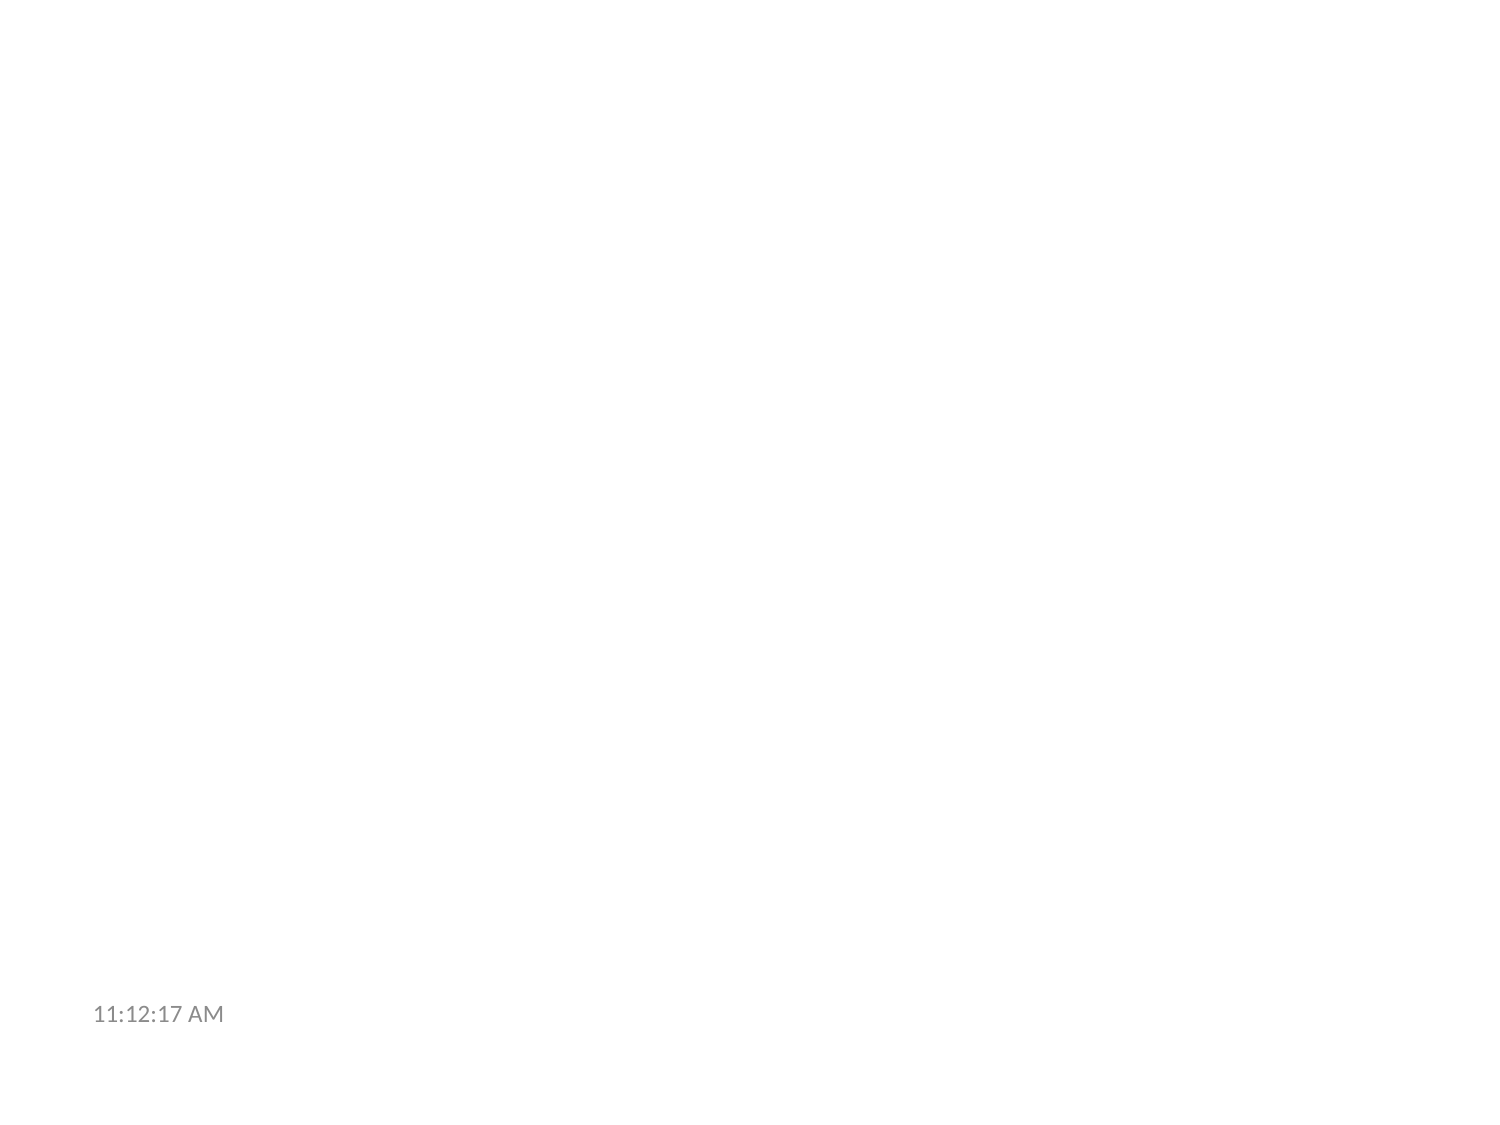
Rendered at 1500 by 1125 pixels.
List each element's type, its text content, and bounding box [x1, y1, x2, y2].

text_box 3:35:09 PM [77, 982, 428, 1043]
